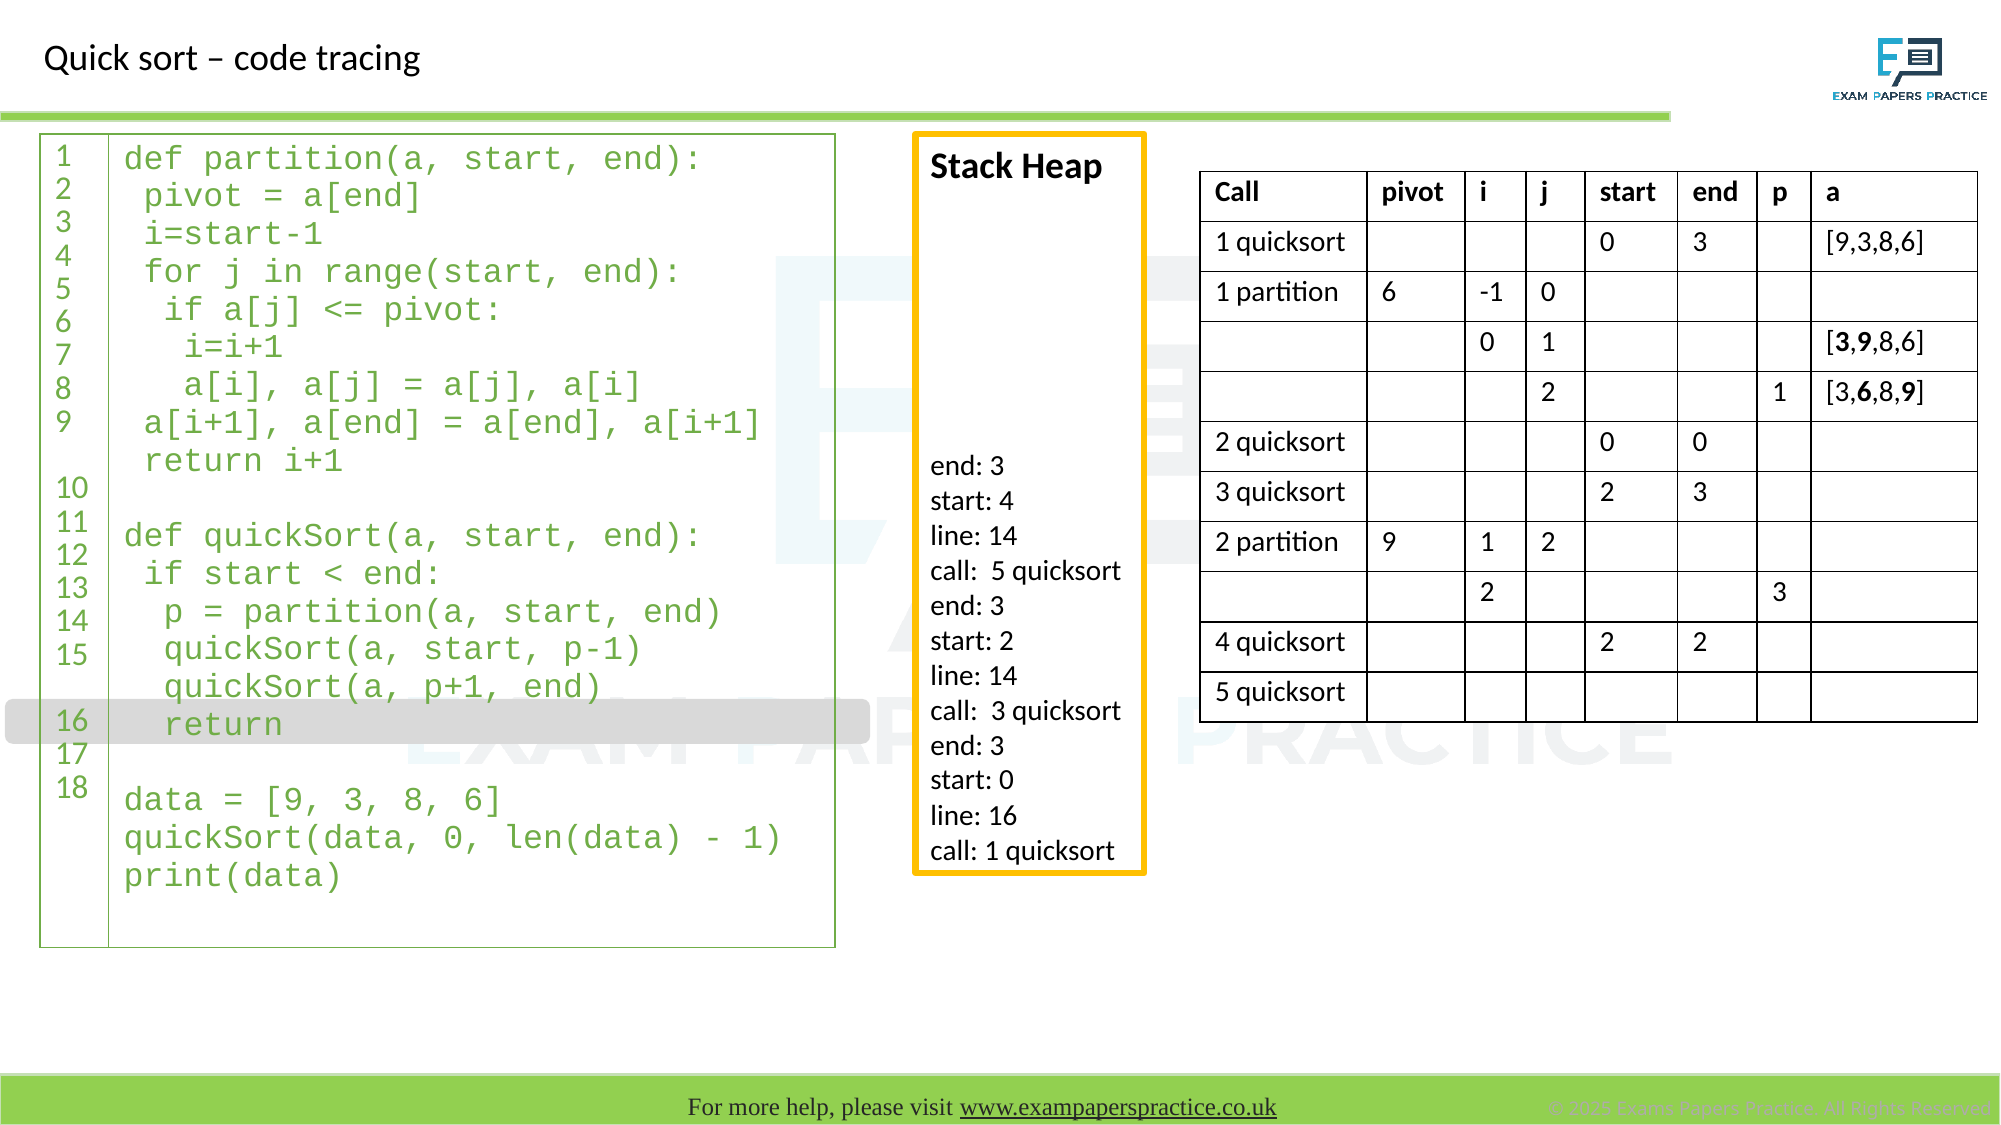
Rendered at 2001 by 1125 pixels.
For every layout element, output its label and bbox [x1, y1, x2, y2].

table_cell [1758, 472, 1810, 521]
table_cell [1812, 222, 1977, 271]
table_cell [1368, 372, 1464, 421]
table_cell [1678, 673, 1756, 721]
table_header [1466, 172, 1525, 221]
table_cell [1678, 322, 1756, 371]
table_cell [1586, 272, 1677, 321]
table_cell [1678, 222, 1756, 271]
table_cell [1812, 572, 1977, 621]
table_cell [1678, 572, 1756, 621]
table_cell [1368, 522, 1464, 571]
table_cell [1812, 372, 1977, 421]
table_cell [1758, 272, 1810, 321]
table_cell [1201, 372, 1366, 421]
table_cell [1466, 522, 1525, 571]
table_cell [1586, 472, 1677, 521]
table_cell [1758, 222, 1810, 271]
table_cell [1527, 272, 1584, 321]
table_cell [1758, 422, 1810, 471]
table_cell [1758, 572, 1810, 621]
table_cell [1527, 623, 1584, 671]
table_cell [1466, 222, 1525, 271]
table_cell [1678, 472, 1756, 521]
table_cell [1368, 623, 1464, 671]
table_cell [1758, 522, 1810, 571]
table_cell [1586, 422, 1677, 471]
table_cell [1812, 522, 1977, 571]
table_cell [1201, 222, 1366, 271]
table_cell [1466, 372, 1525, 421]
table_header [1201, 172, 1366, 221]
table_cell [1812, 272, 1977, 321]
table_cell [1466, 272, 1525, 321]
table_header [1758, 172, 1810, 221]
table_cell [1586, 623, 1677, 671]
table_cell [1527, 372, 1584, 421]
table_cell [1758, 372, 1810, 421]
table_cell [1466, 422, 1525, 471]
table_header [1368, 172, 1464, 221]
table_cell [1368, 272, 1464, 321]
table_cell [1466, 322, 1525, 371]
table_cell [1527, 422, 1584, 471]
table_cell [1678, 372, 1756, 421]
text_box [4, 698, 39, 744]
table_cell [1812, 322, 1977, 371]
table_cell [1368, 472, 1464, 521]
table_cell [1678, 522, 1756, 571]
table_cell [1201, 472, 1366, 521]
table_cell [1527, 322, 1584, 371]
table_cell [1758, 322, 1810, 371]
table_cell [1368, 572, 1464, 621]
table_cell [1812, 472, 1977, 521]
table_cell [1527, 572, 1584, 621]
table_cell [1812, 422, 1977, 471]
table_cell [1527, 673, 1584, 721]
table_cell [1466, 623, 1525, 671]
text_box [915, 133, 1145, 874]
table_cell [1201, 572, 1366, 621]
text_box [836, 698, 871, 744]
table_cell [1812, 623, 1977, 671]
table_cell [1368, 222, 1464, 271]
table_header [109, 135, 834, 947]
table_cell [1201, 422, 1366, 471]
table_cell [1466, 572, 1525, 621]
text_box [28, 25, 1072, 86]
table_cell [1678, 623, 1756, 671]
table_cell [1201, 673, 1366, 721]
table_cell [1368, 673, 1464, 721]
table_header [1812, 172, 1977, 221]
table_cell [1812, 673, 1977, 721]
table_cell [1368, 322, 1464, 371]
table_cell [1201, 522, 1366, 571]
table_cell [1586, 522, 1677, 571]
table_cell [1368, 422, 1464, 471]
table_cell [1527, 222, 1584, 271]
table_cell [1201, 272, 1366, 321]
table_cell [1466, 673, 1525, 721]
table_header [1527, 172, 1584, 221]
table_cell [1586, 322, 1677, 371]
table_cell [1527, 472, 1584, 521]
table_cell [1678, 272, 1756, 321]
table_cell [1527, 522, 1584, 571]
table_cell [1586, 673, 1677, 721]
table_header [1586, 172, 1677, 221]
table_cell [1758, 623, 1810, 671]
table_cell [1586, 572, 1677, 621]
table_cell [1678, 422, 1756, 471]
table_cell [1466, 472, 1525, 521]
table_cell [1201, 322, 1366, 371]
table_cell [1586, 372, 1677, 421]
table_cell [1586, 222, 1677, 271]
table_cell [1758, 673, 1810, 721]
table_header [41, 135, 108, 947]
table_header [1678, 172, 1756, 221]
table_cell [1201, 623, 1366, 671]
